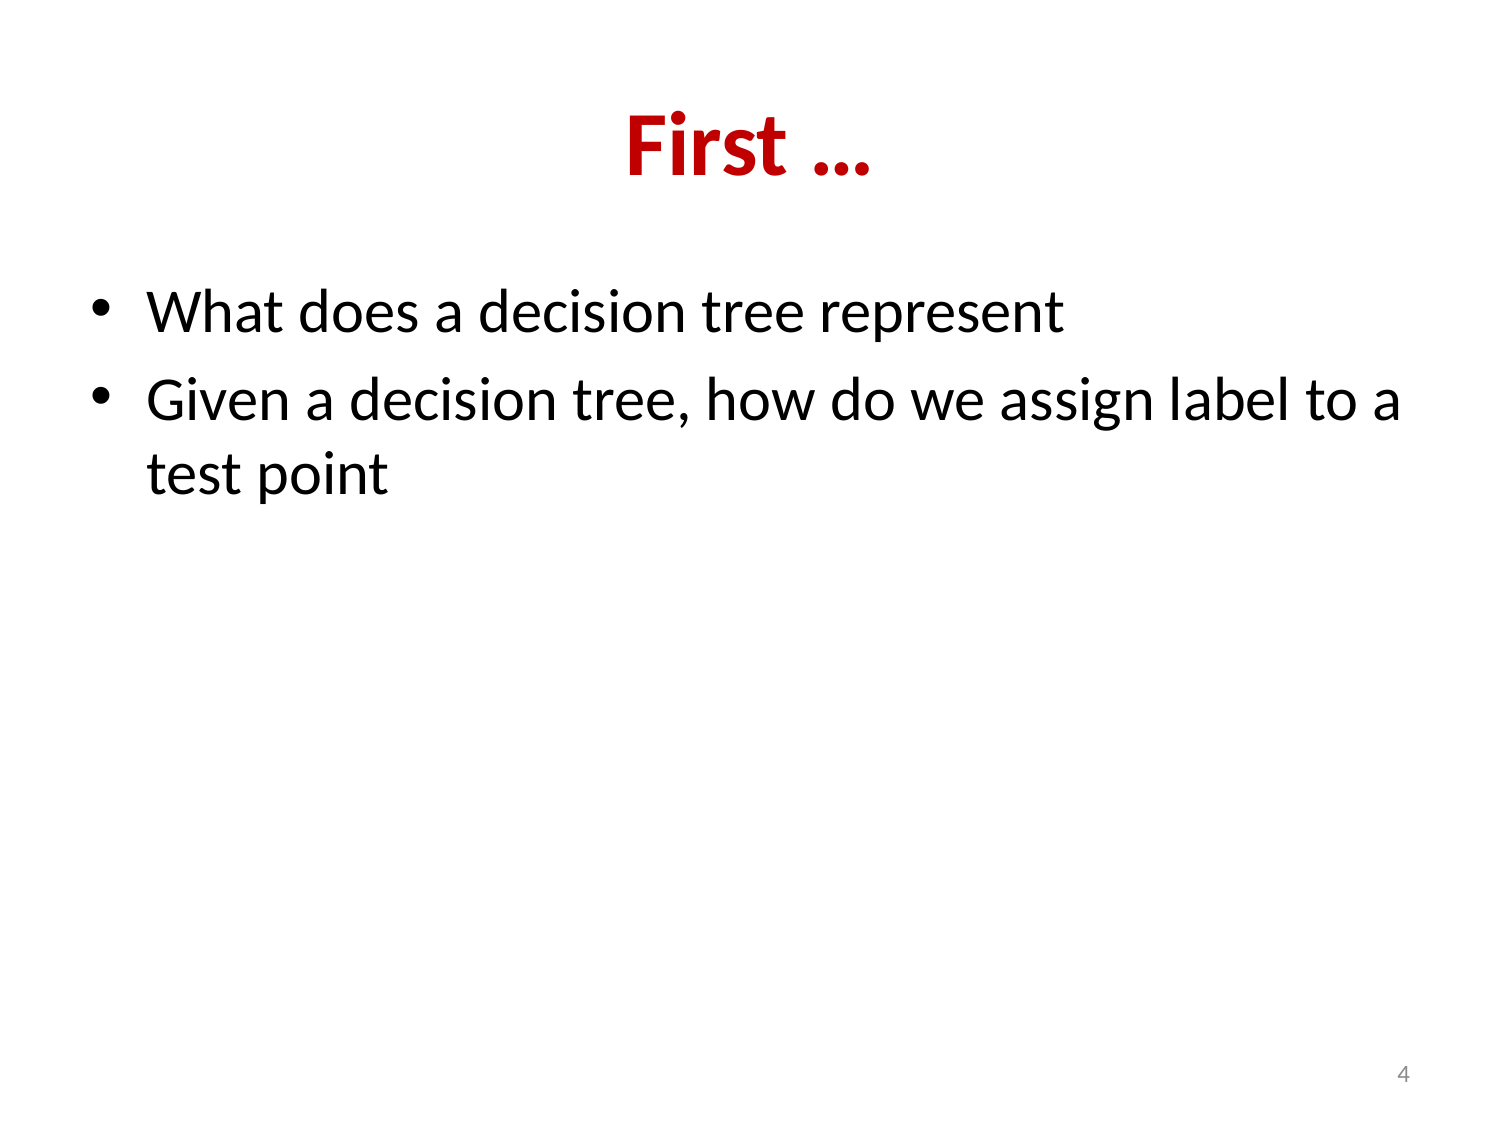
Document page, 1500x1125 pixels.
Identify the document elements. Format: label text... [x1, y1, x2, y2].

list What does a decision tree represent Given a decision tree, how do we assign label to a test point [75, 262, 1425, 1005]
title First … [75, 45, 1425, 233]
slide_number 4 [1074, 1042, 1425, 1103]
